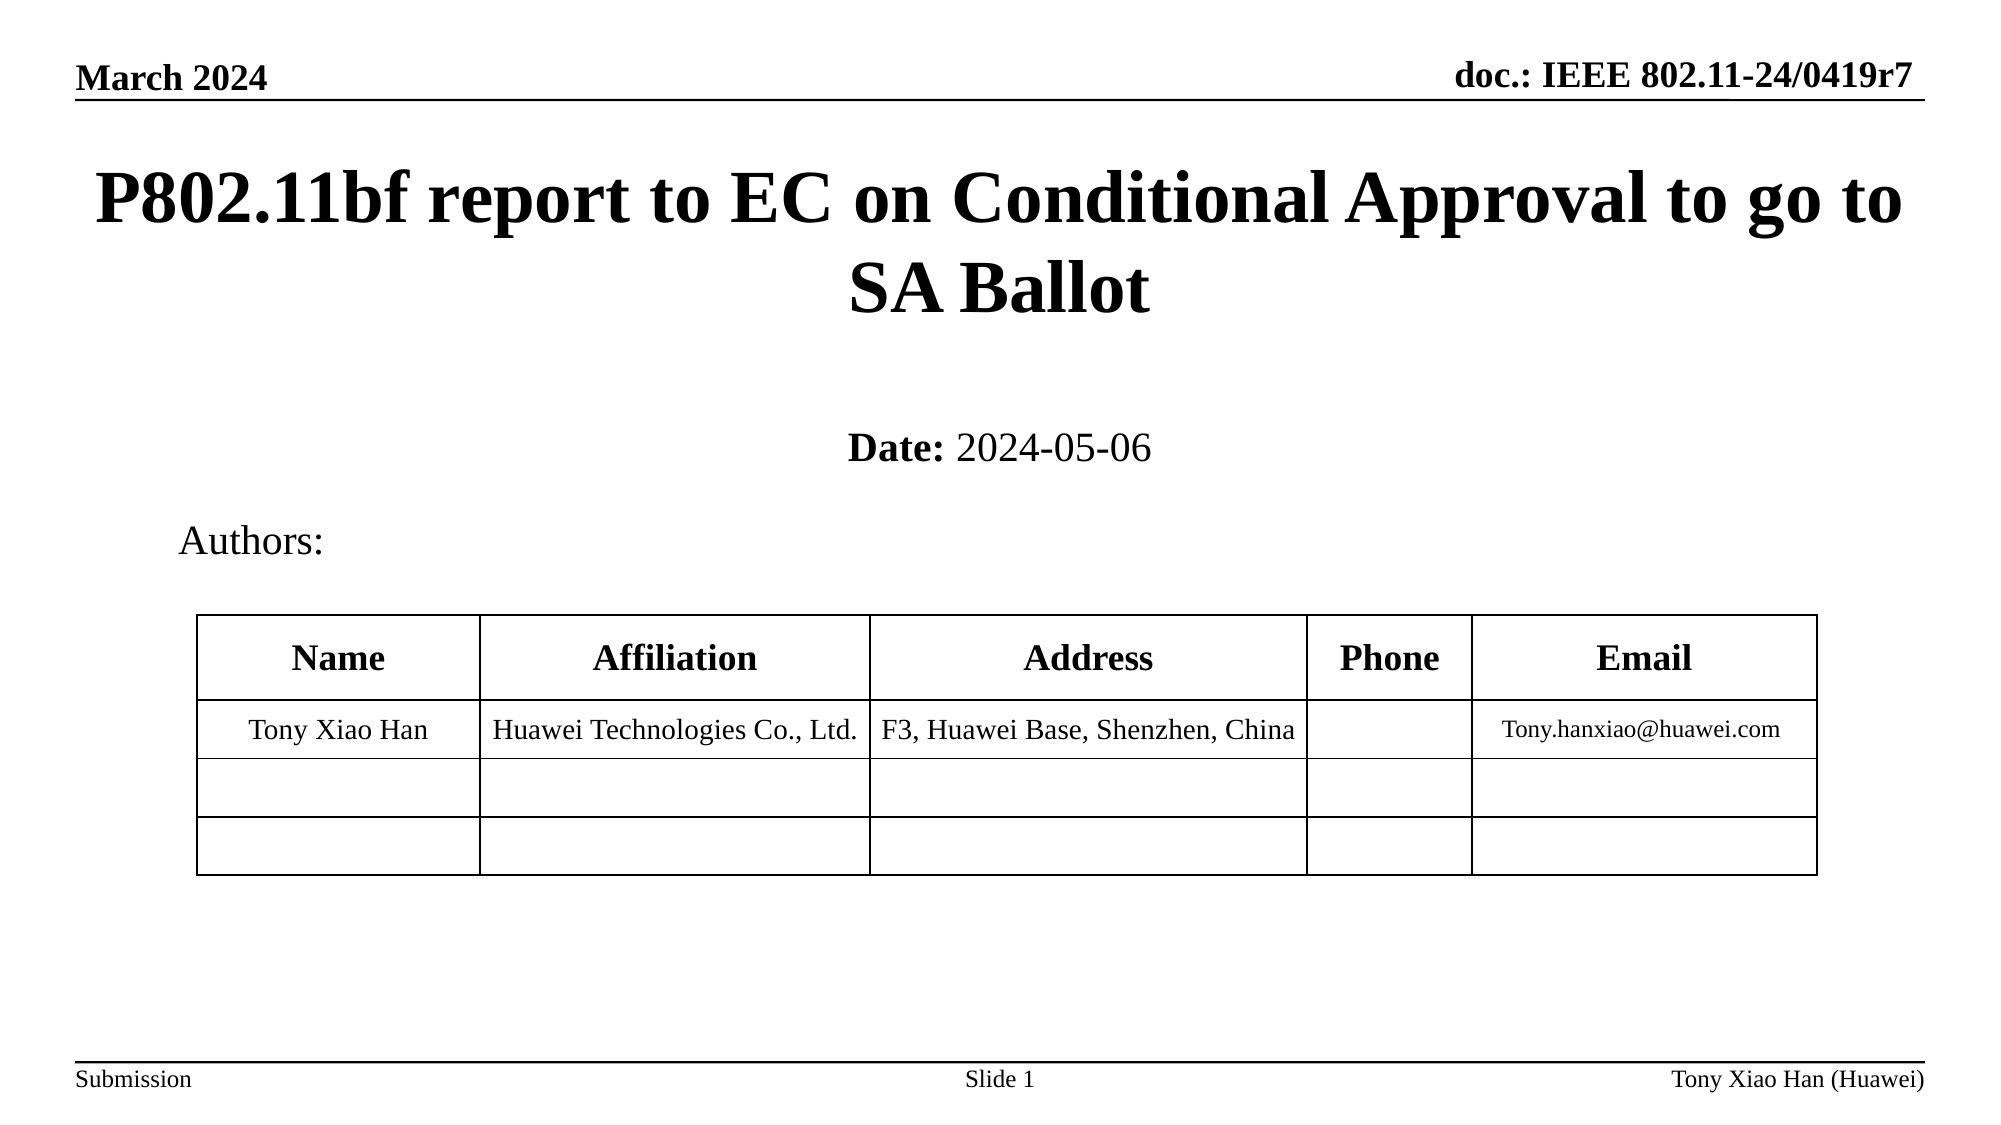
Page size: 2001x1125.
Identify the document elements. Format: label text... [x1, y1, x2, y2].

table_header Address [871, 616, 1306, 699]
list Date: 2024-05-06 [362, 412, 1638, 475]
table_header Phone [1308, 616, 1471, 699]
table_cell Tony.hanxiao@huawei.com [1473, 701, 1816, 758]
table_cell Tony Xiao Han [198, 701, 479, 758]
table_cell Huawei Technologies Co., Ltd. [481, 701, 869, 758]
table_cell [1308, 818, 1471, 874]
table_cell [1308, 759, 1471, 816]
table_cell F3, Huawei Base, Shenzhen, China [871, 701, 1306, 758]
table_cell [1308, 701, 1471, 758]
table_cell [481, 818, 869, 874]
title P802.11bf report to EC on Conditional Approval to go to SA Ballot [75, 149, 1925, 325]
table_header Name [198, 616, 479, 699]
table_cell [198, 759, 479, 816]
table_cell [198, 818, 479, 874]
table_cell [1473, 759, 1816, 816]
table_cell [1473, 818, 1816, 874]
table_header Email [1473, 616, 1816, 699]
table_cell [871, 818, 1306, 874]
table_cell [481, 759, 869, 816]
table_header Affiliation [481, 616, 869, 699]
text_box Authors: [162, 505, 401, 568]
table_cell [871, 759, 1306, 816]
